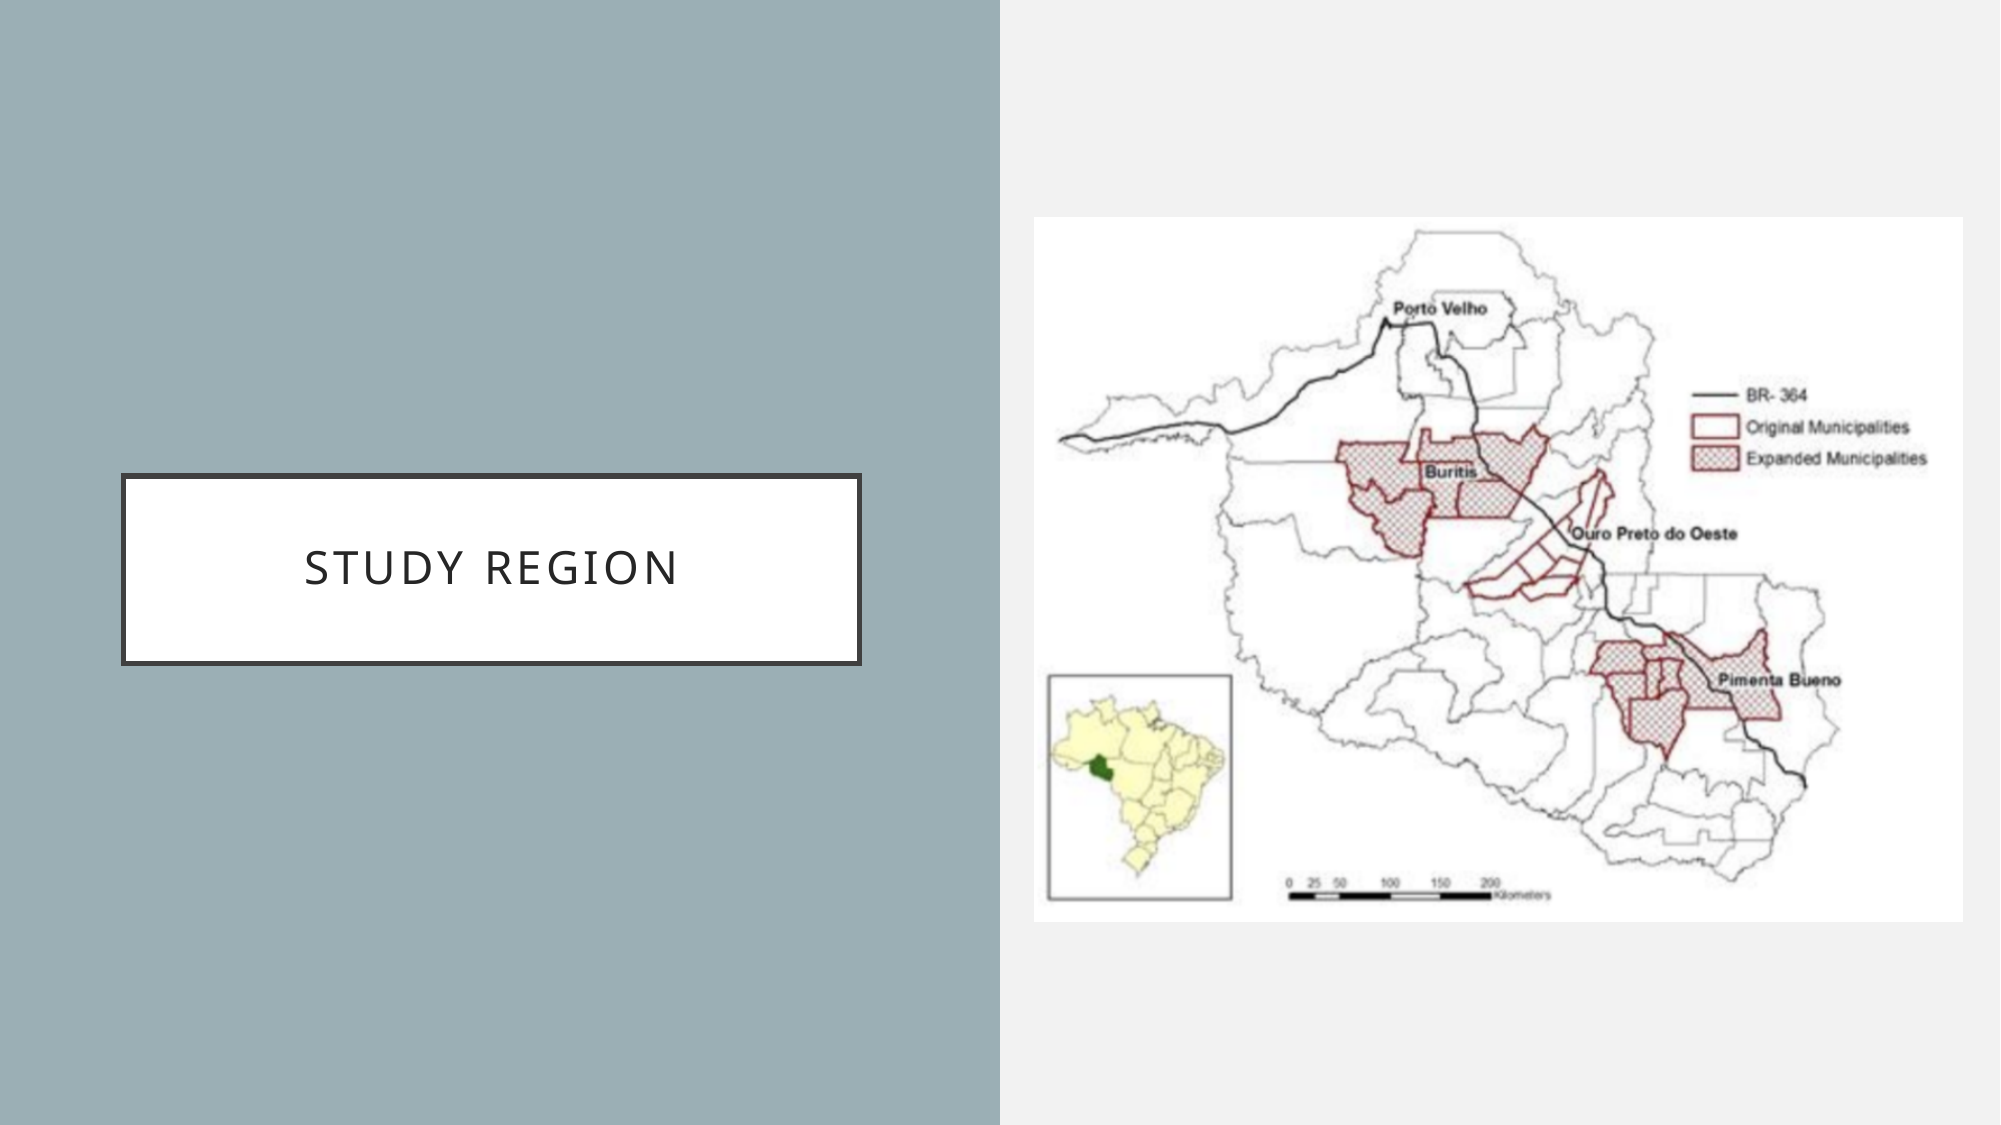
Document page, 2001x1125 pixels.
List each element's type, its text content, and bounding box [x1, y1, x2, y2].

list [1034, 217, 1963, 922]
title Study region [121, 473, 862, 666]
